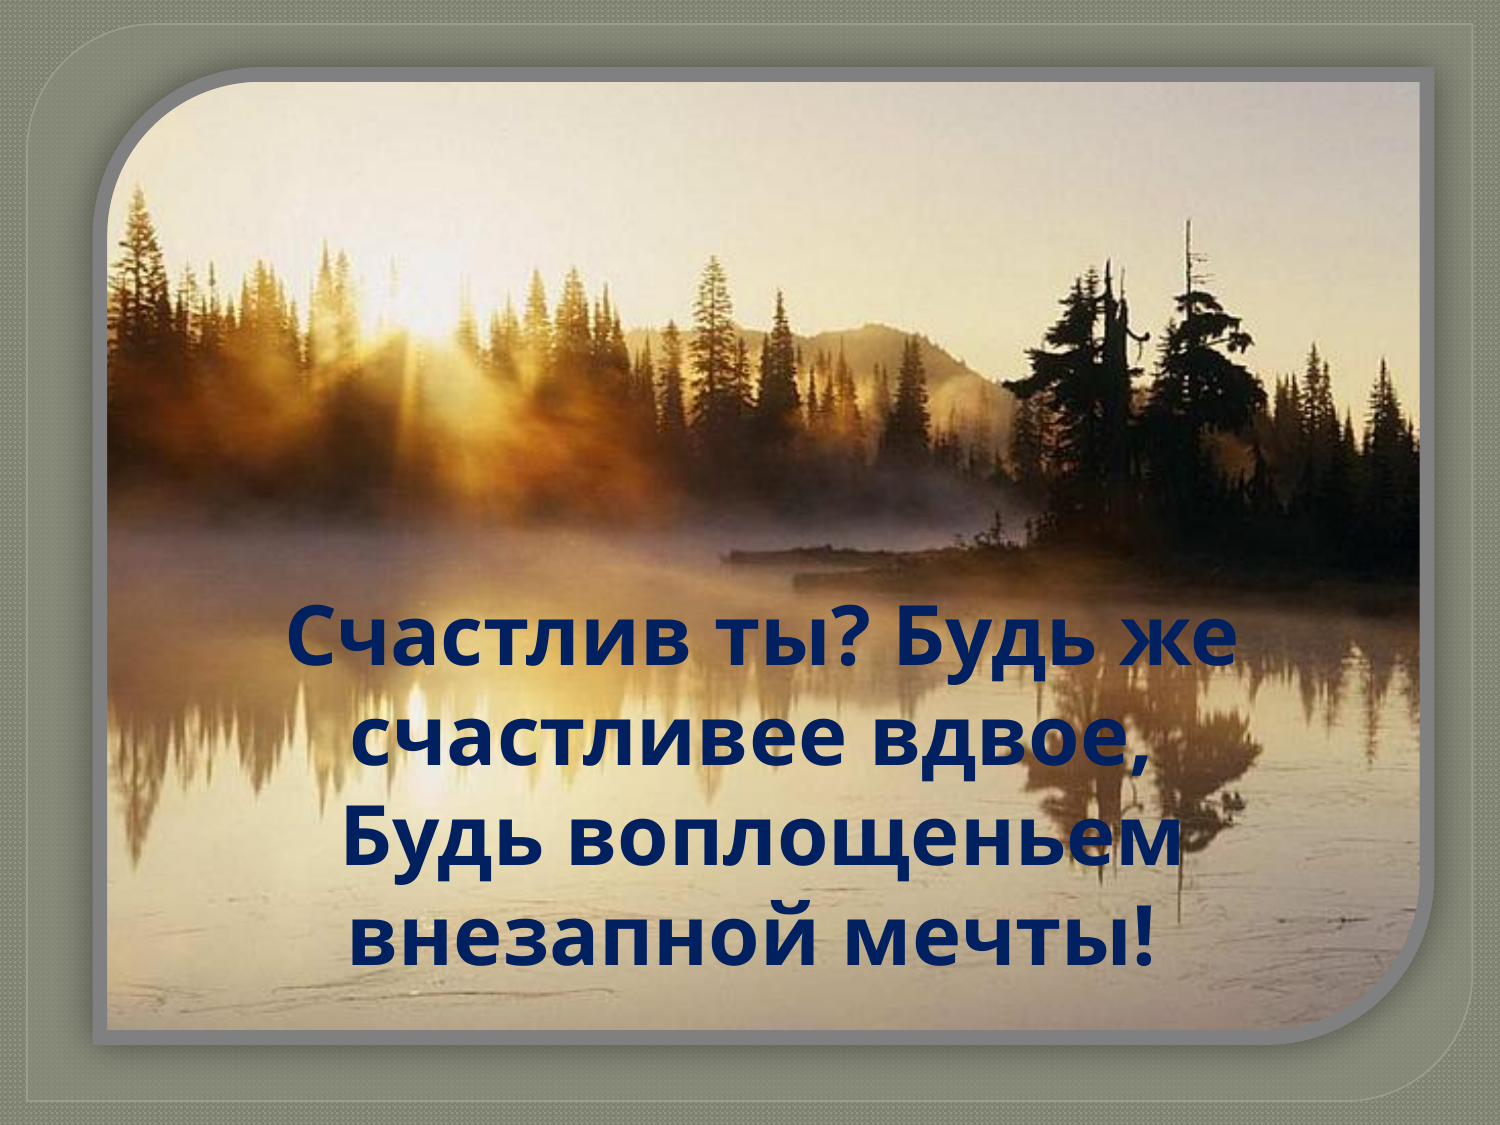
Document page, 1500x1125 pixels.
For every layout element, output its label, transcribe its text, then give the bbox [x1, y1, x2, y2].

text_box Счастлив ты? Будь же счастливее вдвое, Будь воплощеньем внезапной мечты! [87, 574, 92, 990]
picture [99, 74, 1428, 1038]
text_box Счастлив ты? Будь же счастливее вдвое, Будь воплощеньем внезапной мечты! [1433, 574, 1438, 990]
